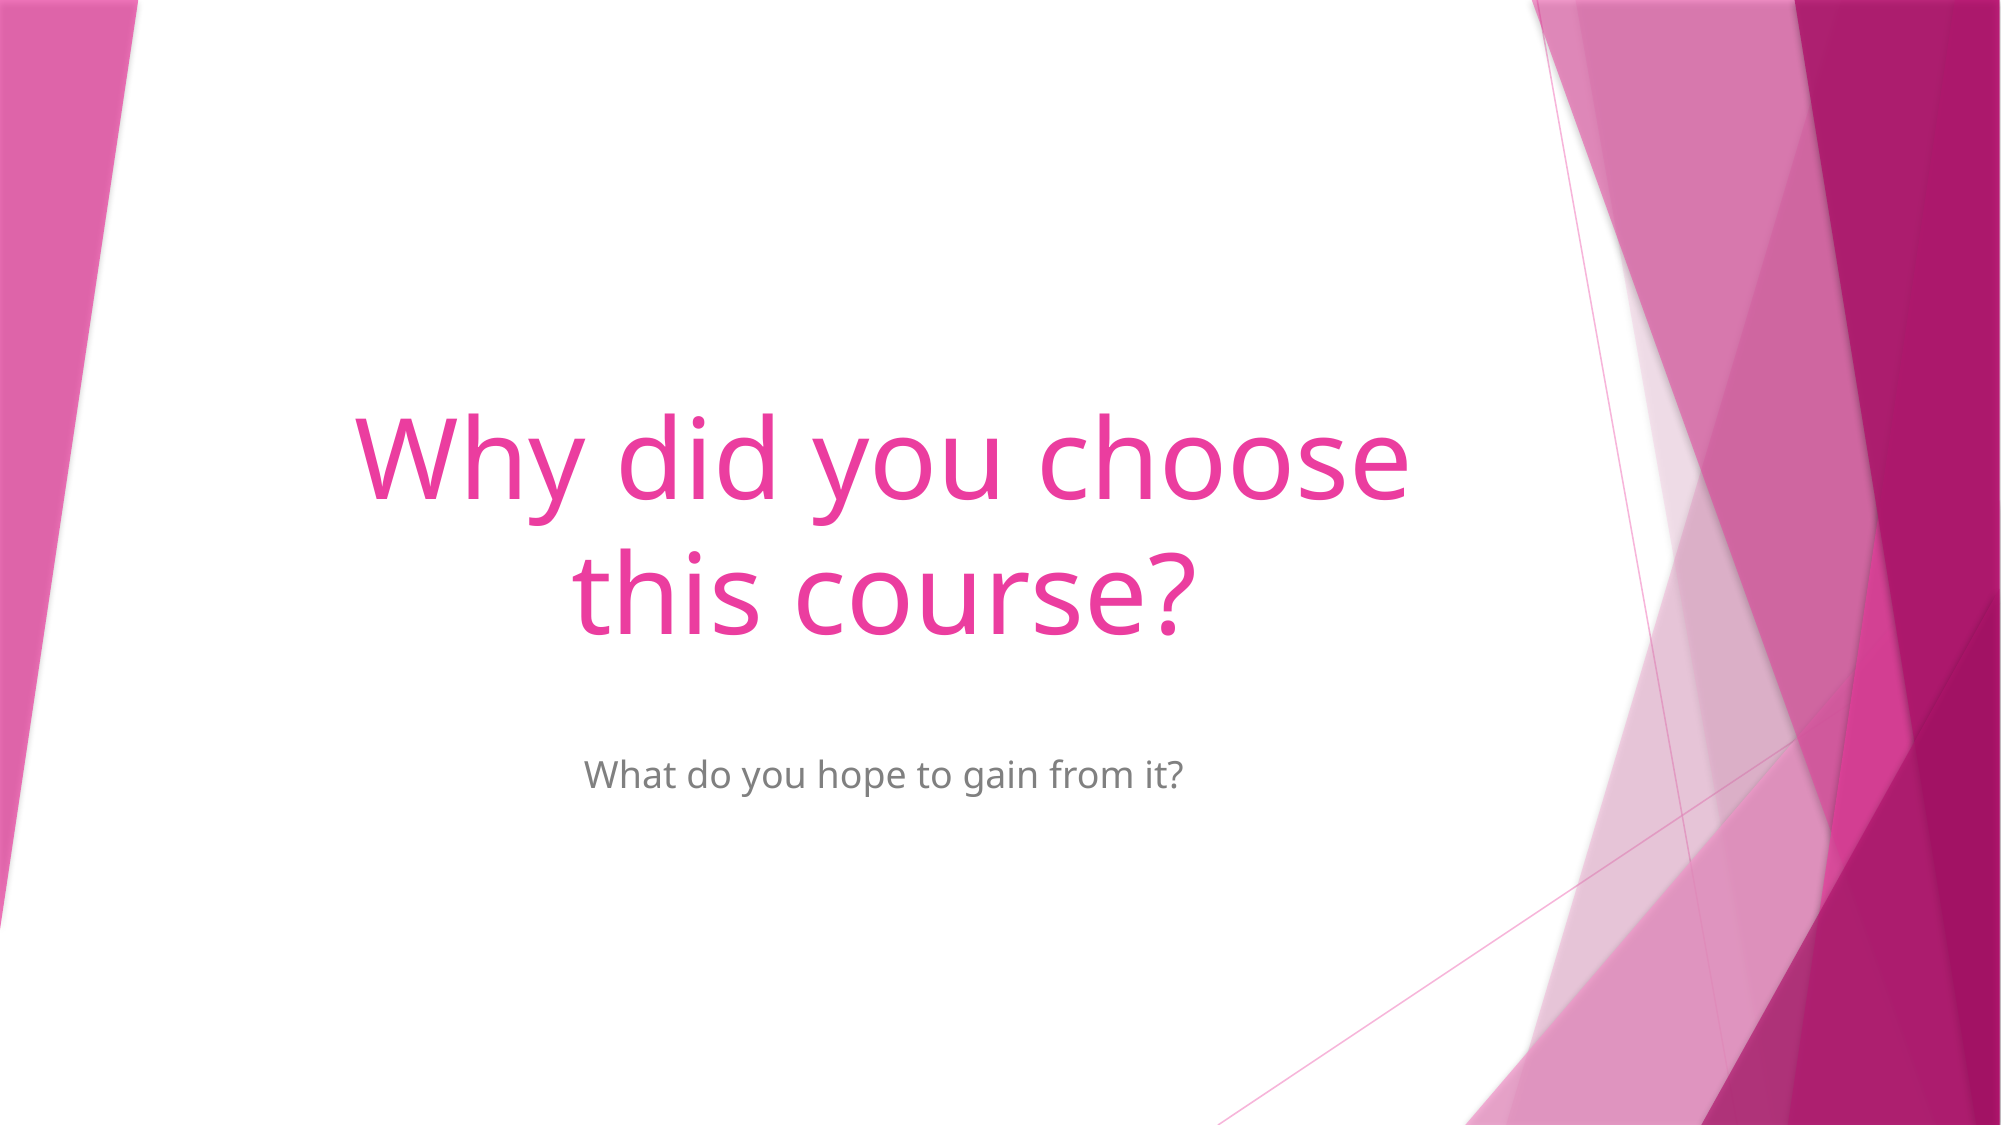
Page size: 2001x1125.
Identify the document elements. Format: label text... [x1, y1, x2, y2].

title Why did you choose this course? [247, 394, 1522, 665]
subtitle What do you hope to gain from it? [247, 744, 1522, 924]
